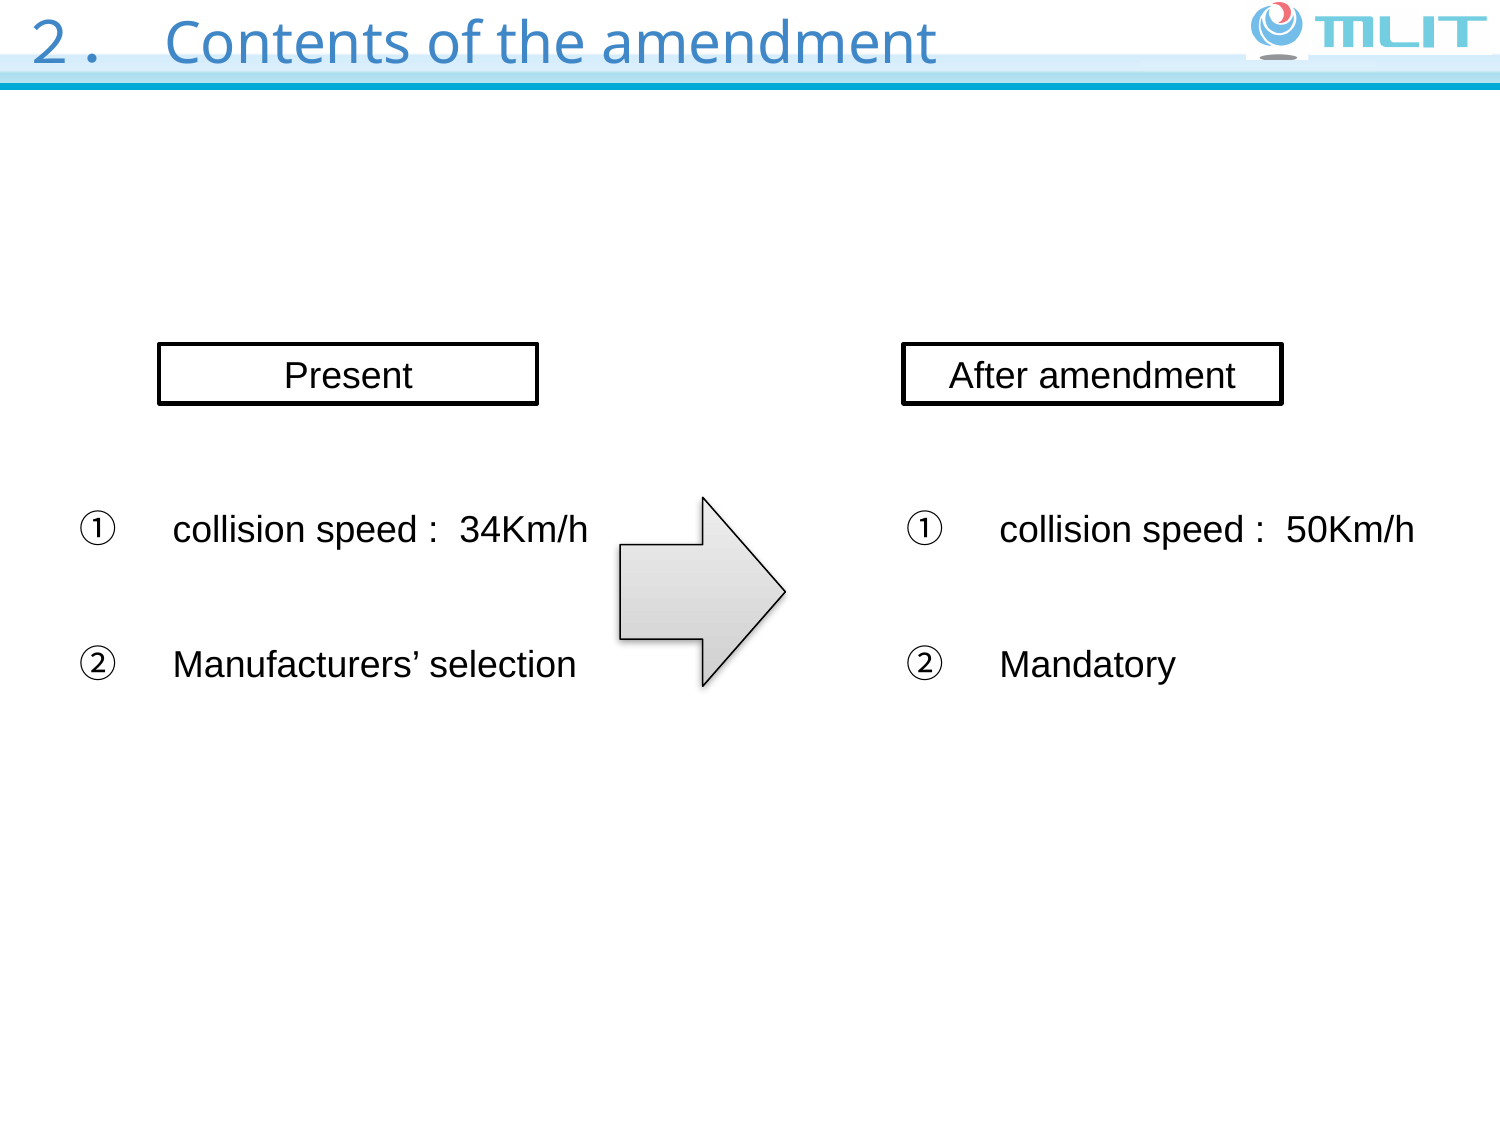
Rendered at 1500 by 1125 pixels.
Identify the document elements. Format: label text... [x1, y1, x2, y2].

text_box Present [157, 342, 539, 406]
text_box [619, 496, 786, 687]
title ２． Contents of the amendment [5, 0, 1119, 86]
text_box After amendment [901, 342, 1284, 406]
text_box ① collision speed : 34Km/h ② Manufacturers’ selection [64, 497, 632, 693]
picture [1119, 0, 1500, 82]
text_box ① collision speed : 50Km/h ② Mandatory [891, 497, 1483, 738]
picture [0, 0, 5, 82]
